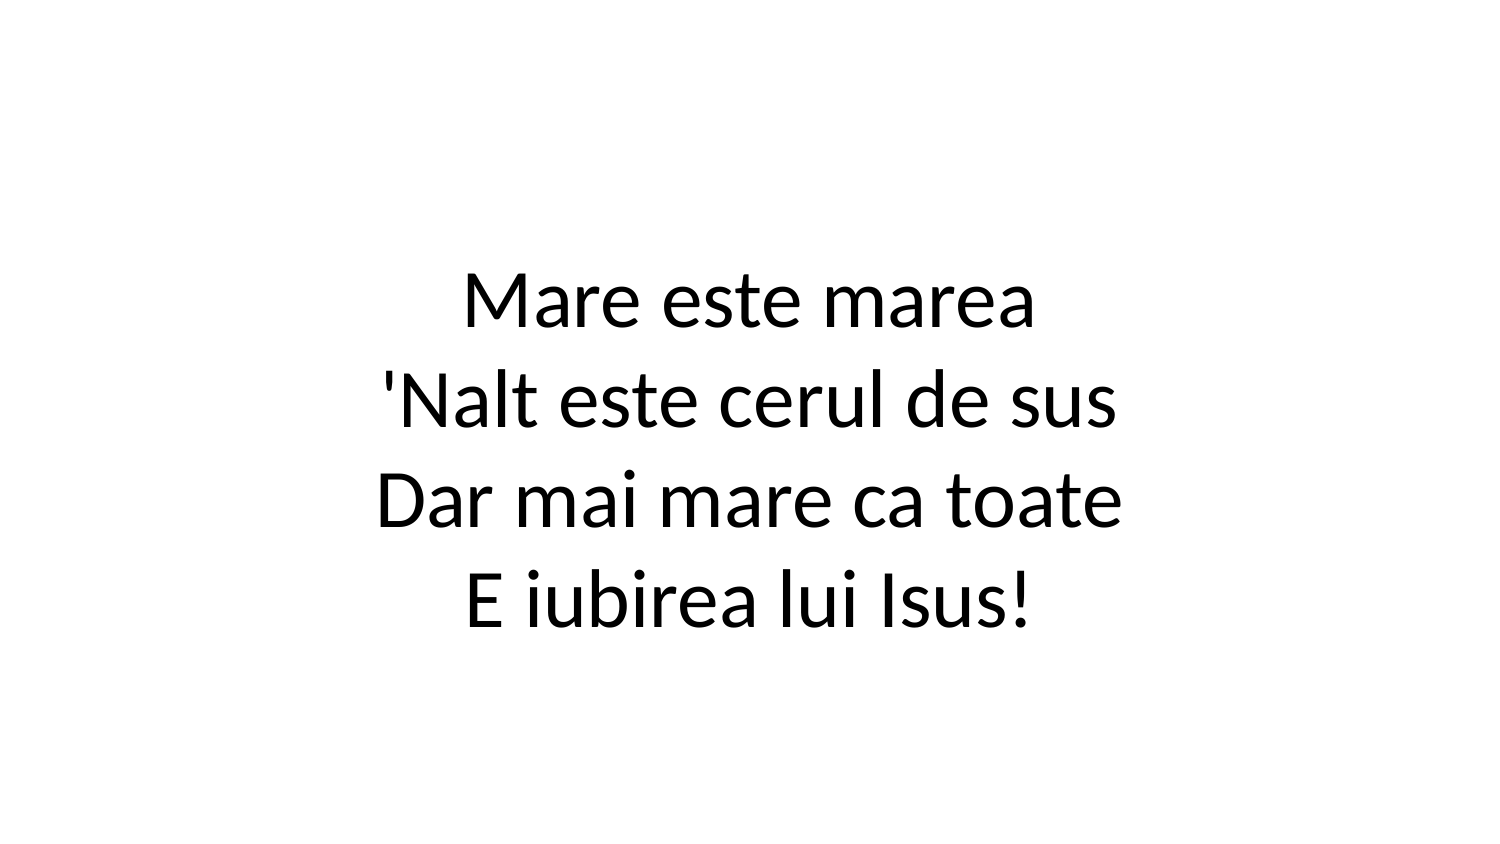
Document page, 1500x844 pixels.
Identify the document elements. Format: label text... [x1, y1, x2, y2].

text_box Mare este marea 'Nalt este cerul de sus Dar mai mare ca toate E iubirea lui Isus! [360, 192, 1140, 652]
